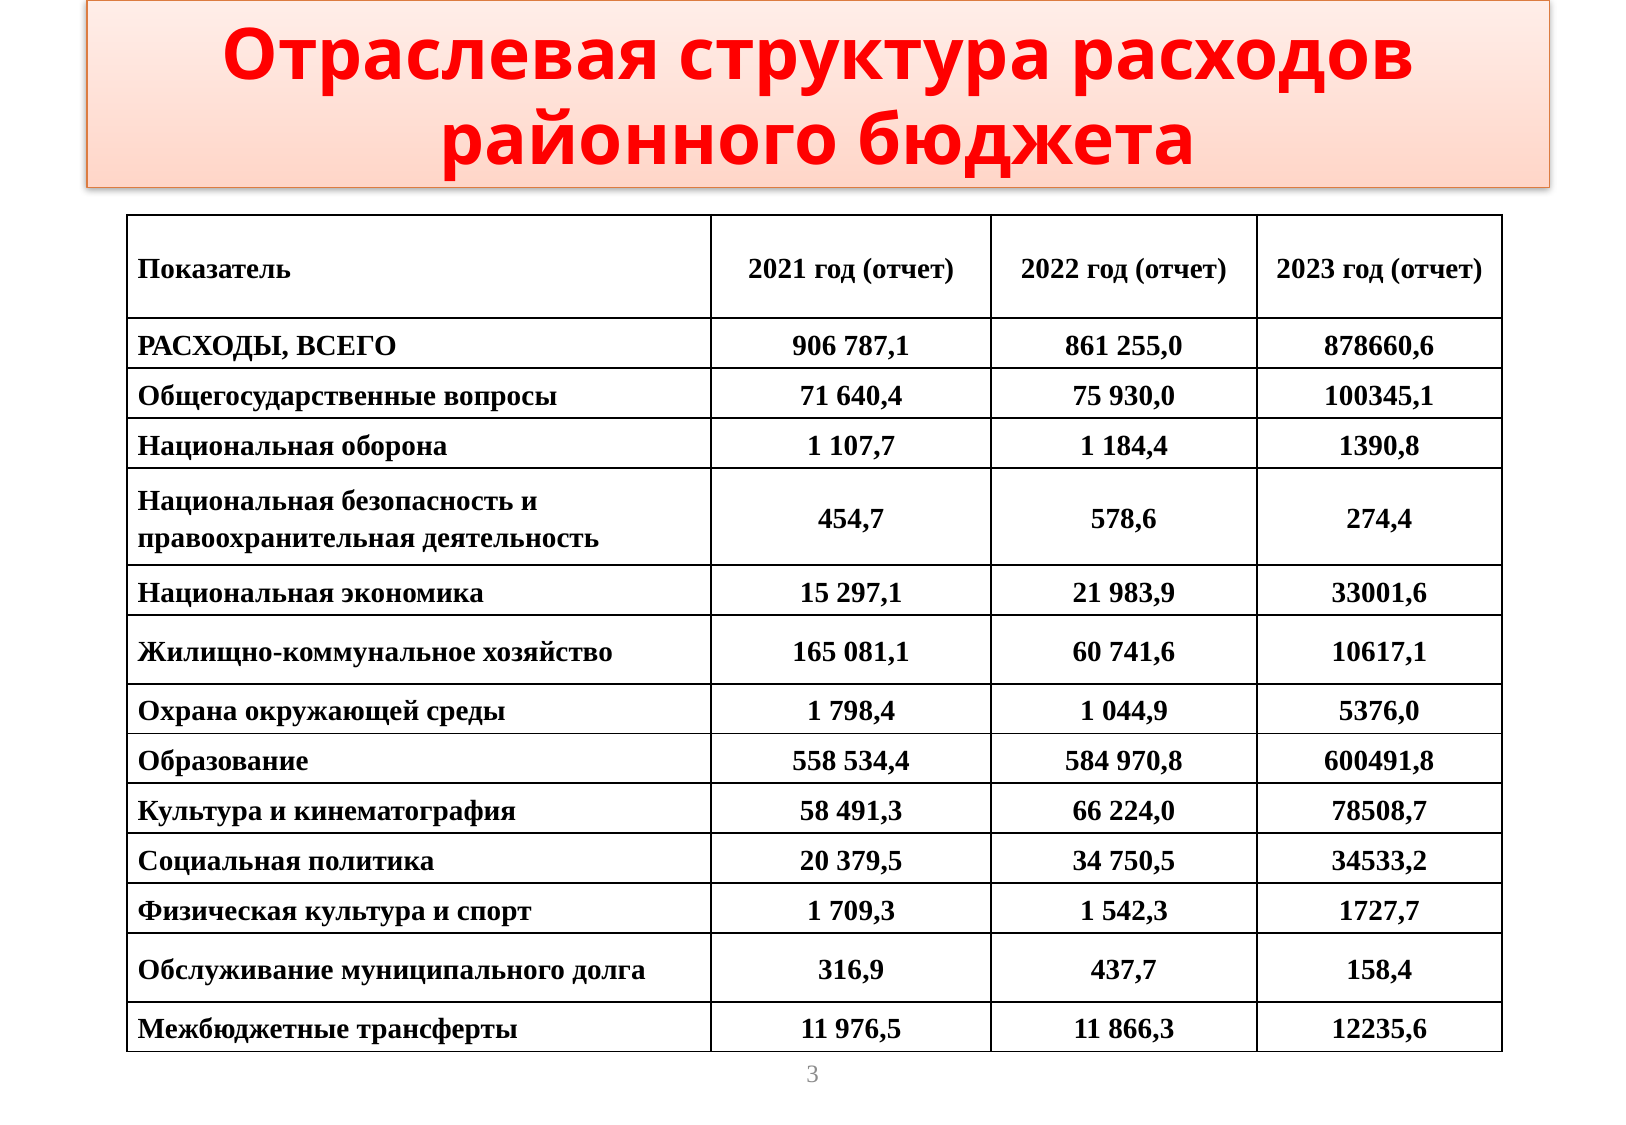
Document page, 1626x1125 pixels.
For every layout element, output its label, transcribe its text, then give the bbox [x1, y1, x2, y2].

table_cell 78508,7 [1258, 784, 1501, 832]
table_cell Межбюджетные трансферты [128, 1003, 710, 1051]
table_cell 5376,0 [1258, 685, 1501, 733]
table_cell 58 491,3 [712, 784, 990, 832]
table_cell 906 787,1 [712, 319, 990, 367]
table_cell Национальная экономика [128, 566, 710, 614]
table_cell 11 866,3 [992, 1003, 1142, 1051]
table_cell 165 081,1 [712, 616, 990, 683]
table_cell 33001,6 [1258, 566, 1501, 614]
table_cell 1 107,7 [712, 419, 990, 467]
table_cell 1 184,4 [992, 419, 1256, 467]
table_header 2022 год (отчет) [992, 216, 1256, 317]
table_cell Обслуживание муниципального долга [128, 934, 710, 1001]
table_cell 71 640,4 [712, 369, 990, 417]
table_cell 1 798,4 [712, 685, 990, 733]
table_cell РАСХОДЫ, ВСЕГО [128, 319, 710, 367]
table_cell Национальная оборона [128, 419, 710, 467]
table_cell Охрана окружающей среды [128, 685, 710, 733]
table_cell 584 970,8 [992, 734, 1256, 782]
table_cell 437,7 [992, 934, 1256, 1001]
table_cell 316,9 [712, 934, 990, 1001]
table_cell 1 044,9 [992, 685, 1256, 733]
table_cell 21 983,9 [992, 566, 1256, 614]
table_cell 1 709,3 [712, 884, 990, 932]
table_cell 454,7 [712, 469, 990, 564]
table_cell 11 976,5 [712, 1003, 990, 1042]
table_header 2021 год (отчет) [712, 216, 990, 317]
table_cell Социальная политика [128, 834, 710, 882]
table_cell 1727,7 [1258, 884, 1501, 932]
table_cell 158,4 [1258, 934, 1501, 997]
table_cell 1 542,3 [992, 884, 1256, 932]
table_cell 878660,6 [1258, 319, 1501, 367]
table_cell Образование [128, 734, 710, 782]
text_box [1164, 1024, 1544, 1100]
table_cell 10617,1 [1258, 616, 1501, 683]
title Отраслевая структура расходов районного бюджета [86, 0, 1550, 188]
table_cell Национальная безопасность и правоохранительная деятельность [128, 469, 710, 564]
table_cell 66 224,0 [992, 784, 1256, 832]
table_header 2023 год (отчет) [1258, 216, 1501, 317]
table_cell 75 930,0 [992, 369, 1256, 417]
table_cell 578,6 [992, 469, 1256, 564]
table_cell 558 534,4 [712, 734, 990, 782]
table_header Показатель [128, 216, 710, 317]
table_cell Культура и кинематография [128, 784, 710, 832]
table_cell Общегосударственные вопросы [128, 369, 710, 417]
table_cell 60 741,6 [992, 616, 1256, 683]
table_cell 34 750,5 [992, 834, 1256, 882]
table_cell Жилищно-коммунальное хозяйство [128, 616, 710, 683]
table_cell 600491,8 [1258, 734, 1501, 782]
table_cell 274,4 [1258, 469, 1501, 564]
table_cell 15 297,1 [712, 566, 990, 614]
table_cell 1390,8 [1258, 419, 1501, 467]
table_cell 100345,1 [1258, 369, 1501, 417]
table_cell 861 255,0 [992, 319, 1256, 367]
table_cell Физическая культура и спорт [128, 884, 710, 932]
table_cell 20 379,5 [712, 834, 990, 882]
table_cell 34533,2 [1258, 834, 1501, 882]
slide_number 3 [555, 1042, 1070, 1103]
